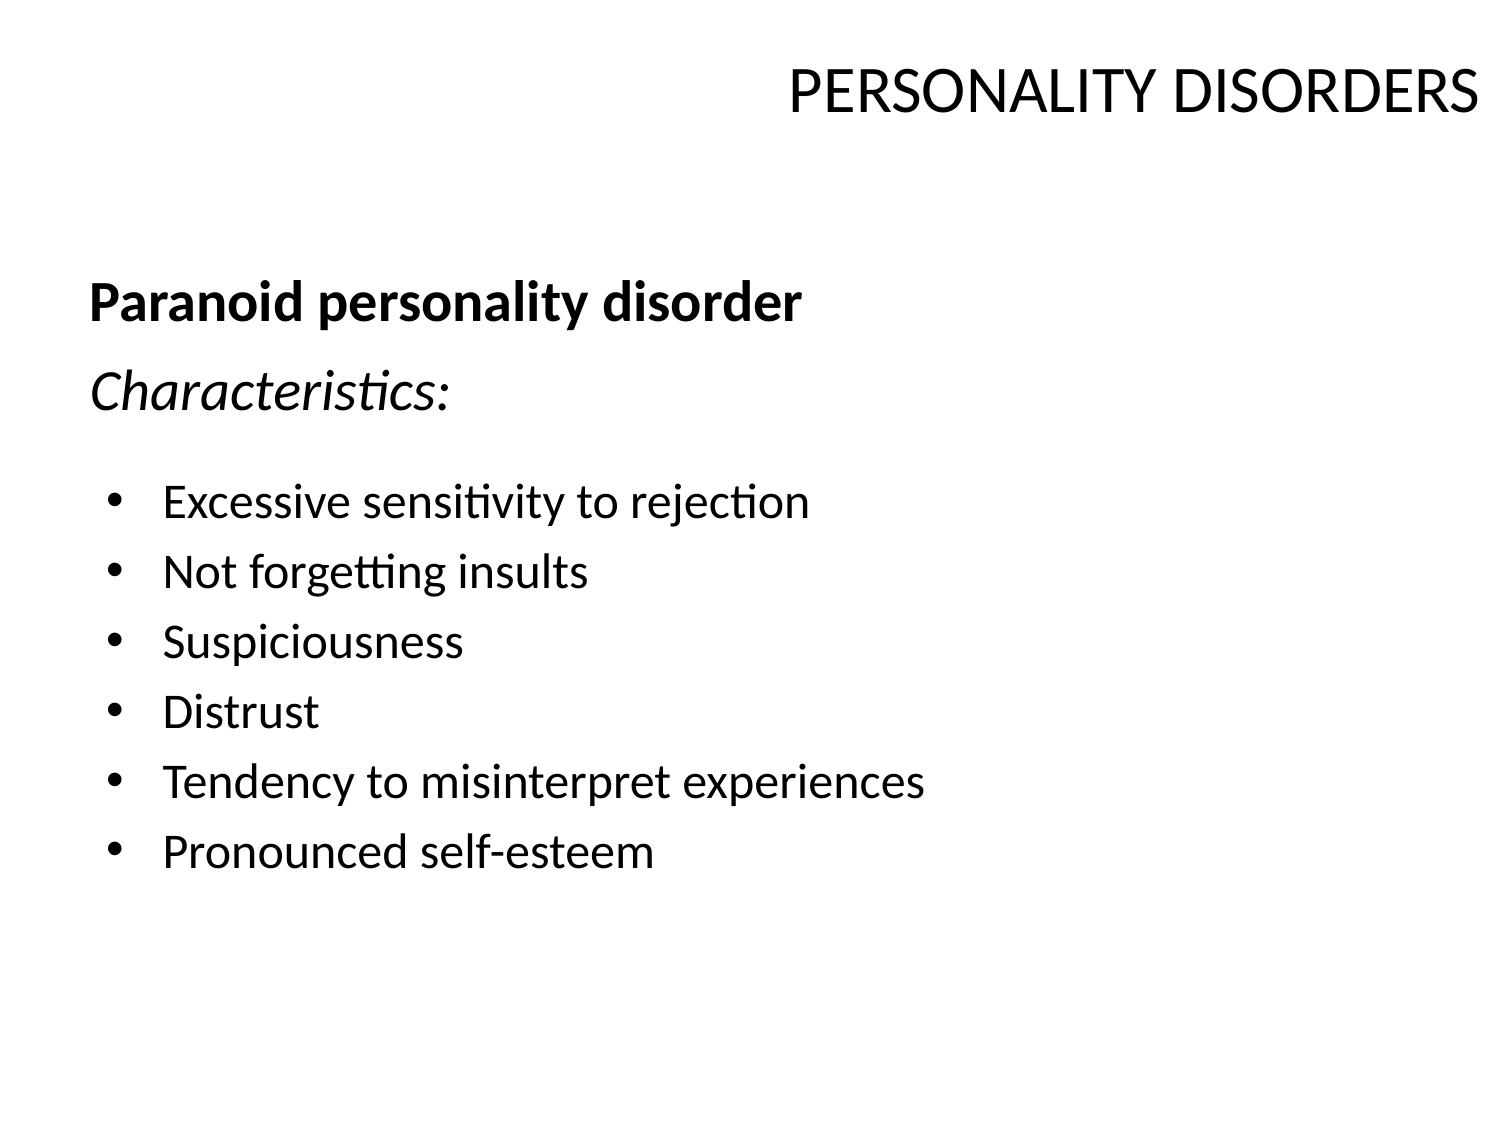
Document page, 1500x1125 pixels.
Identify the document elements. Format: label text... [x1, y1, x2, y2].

text_box PERSONALITY DISORDERS [145, 0, 1496, 180]
text_box Excessive sensitivity to rejection Not forgetting insults Suspiciousness Distrust Tendency to misinterpret experiences Pronounced self-esteem [91, 461, 1178, 986]
text_box Paranoid personality disorder Characteristics: [0, 267, 1379, 430]
